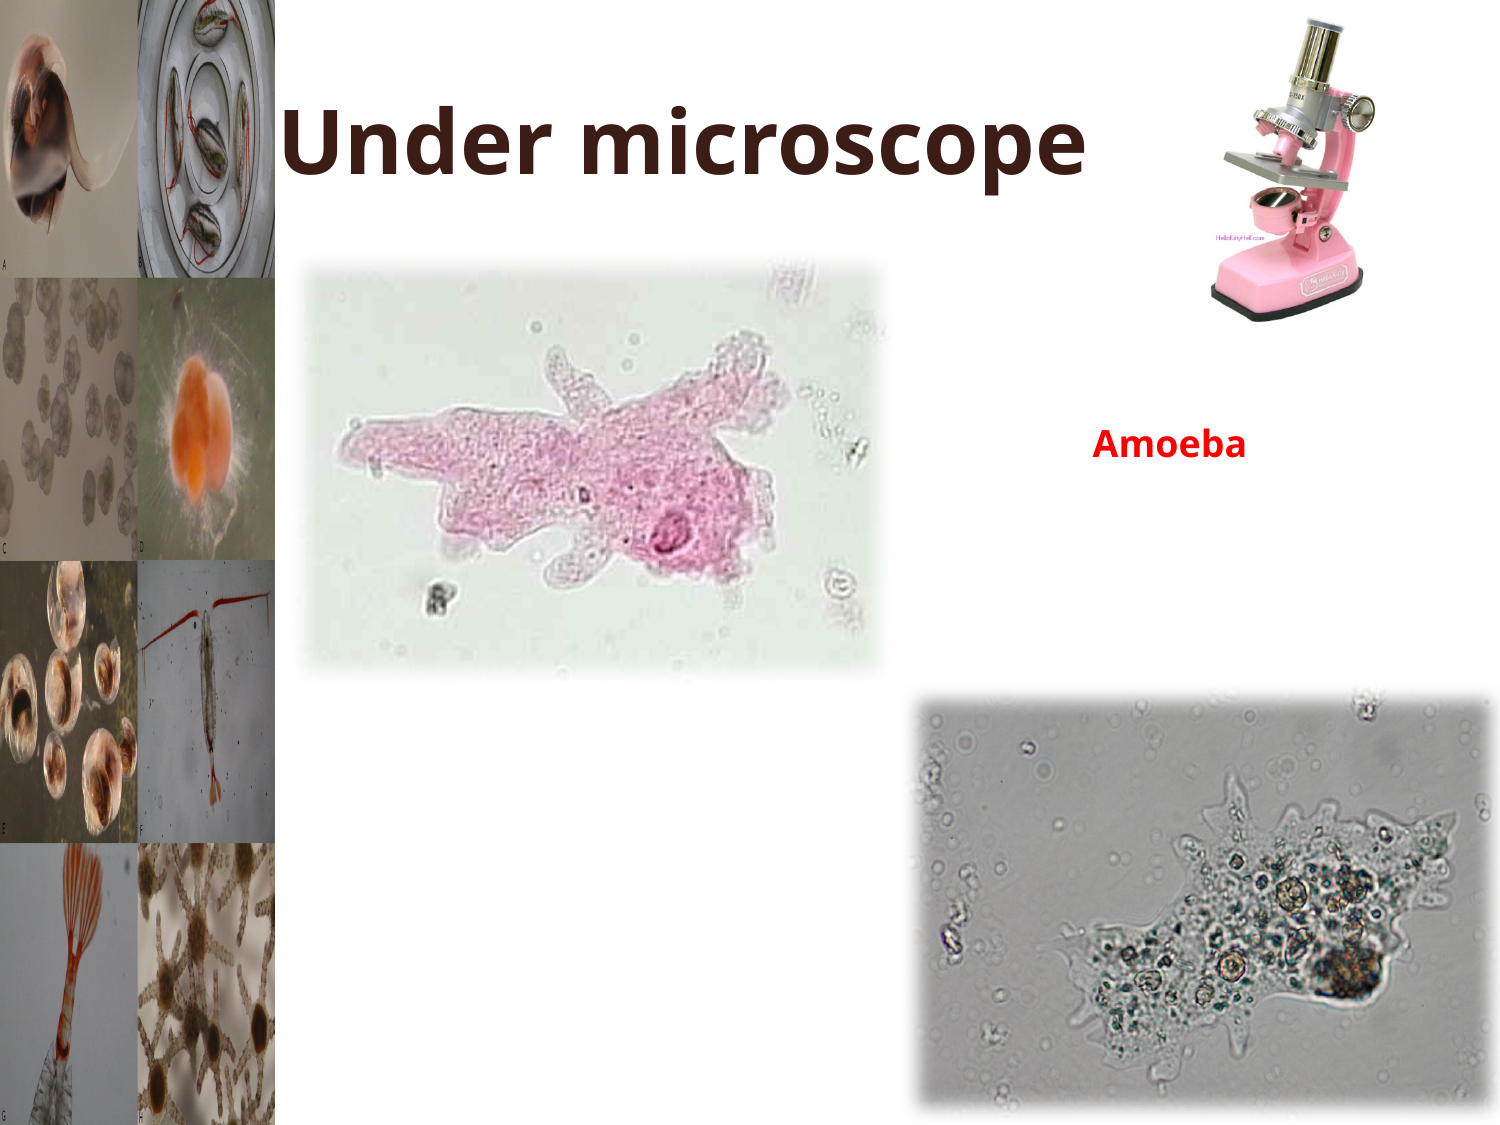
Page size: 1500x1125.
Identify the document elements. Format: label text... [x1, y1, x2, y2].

picture [287, 249, 896, 688]
text_box Amoeba [999, 412, 1350, 473]
picture [1123, 3, 1466, 332]
picture [0, 0, 276, 1125]
picture [899, 682, 1500, 1125]
title Under microscope [283, 45, 1117, 233]
